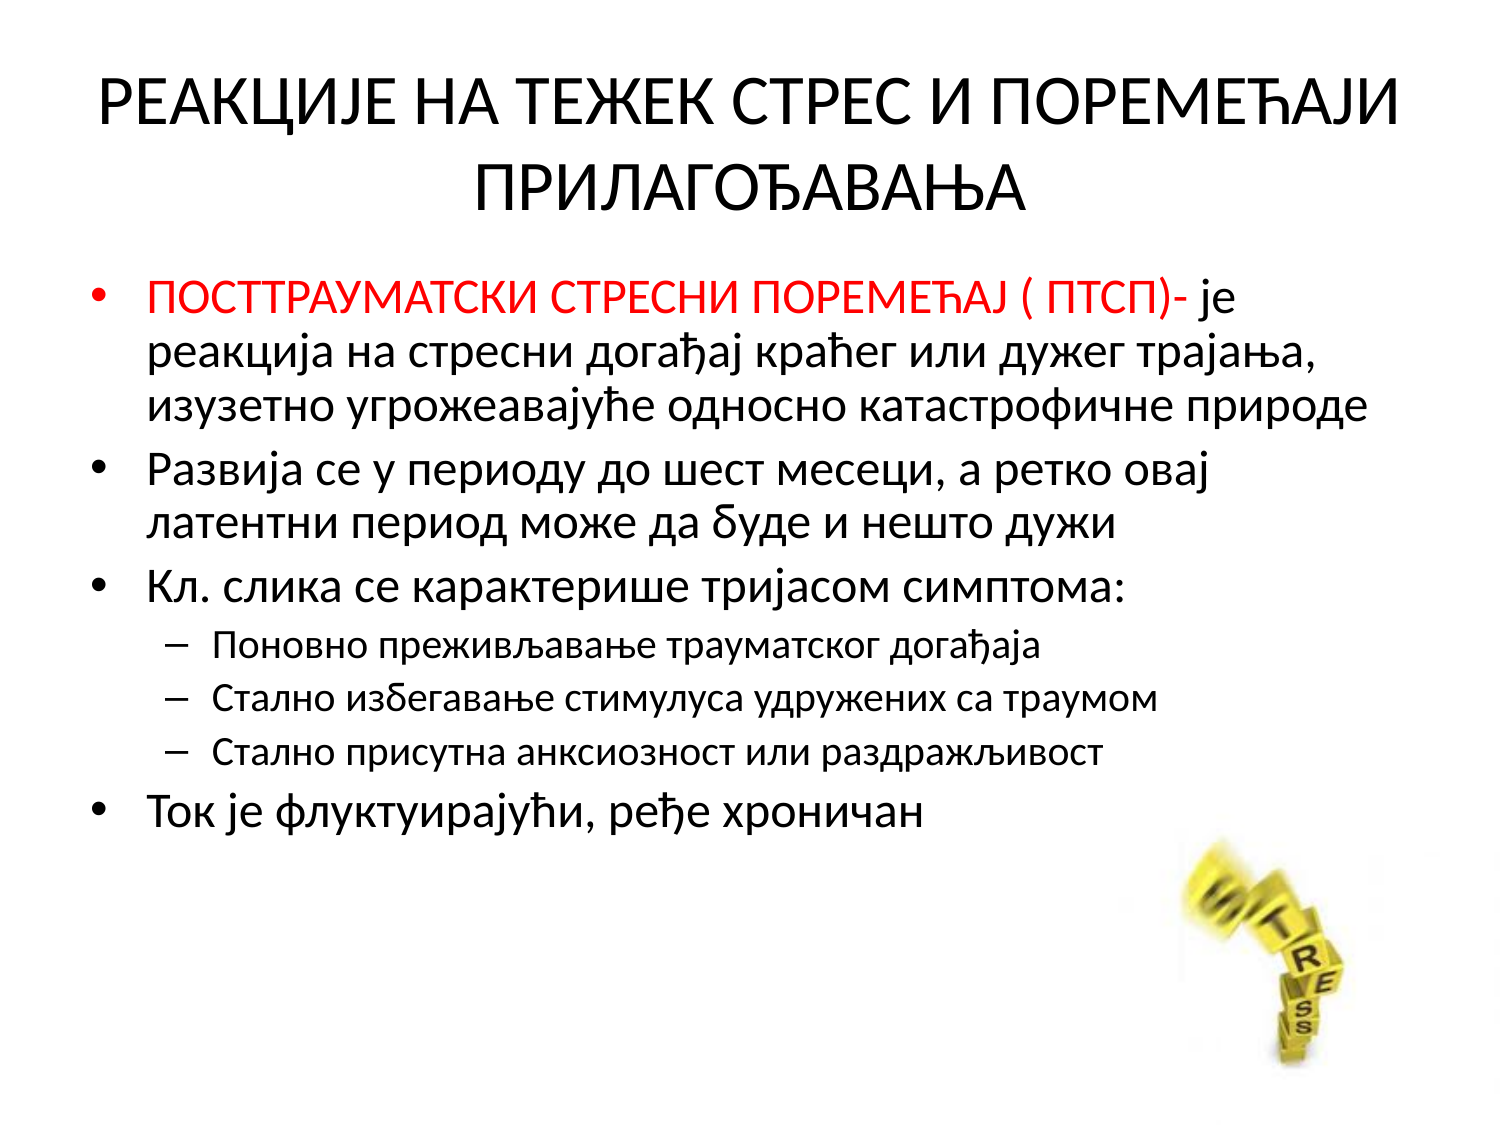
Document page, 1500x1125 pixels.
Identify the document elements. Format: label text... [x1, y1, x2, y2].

list ПОСТТРАУМАТСКИ СТРЕСНИ ПОРЕМЕЋАЈ ( ПТСП)- је реакција на стресни догађај краћег или дужег трајања, изузетно угрожеавајуће односно катастрофичне природе Развија се у периоду до шест месеци, а ретко овај латентни период може да буде и нешто дужи Кл. слика се карактерише тријасом симптома: Поновно преживљавање трауматског догађаја Стално избегавање стимулуса удружених са траумом Стално присутна анксиозност или раздражљивост Ток је флуктуирајући, ређе хроничан [75, 262, 1425, 1005]
title РЕАКЦИЈЕ НА ТЕЖЕК СТРЕС И ПОРЕМЕЋАЈИ ПРИЛАГОЂАВАЊА [75, 45, 1425, 233]
picture [1049, 787, 1500, 1125]
